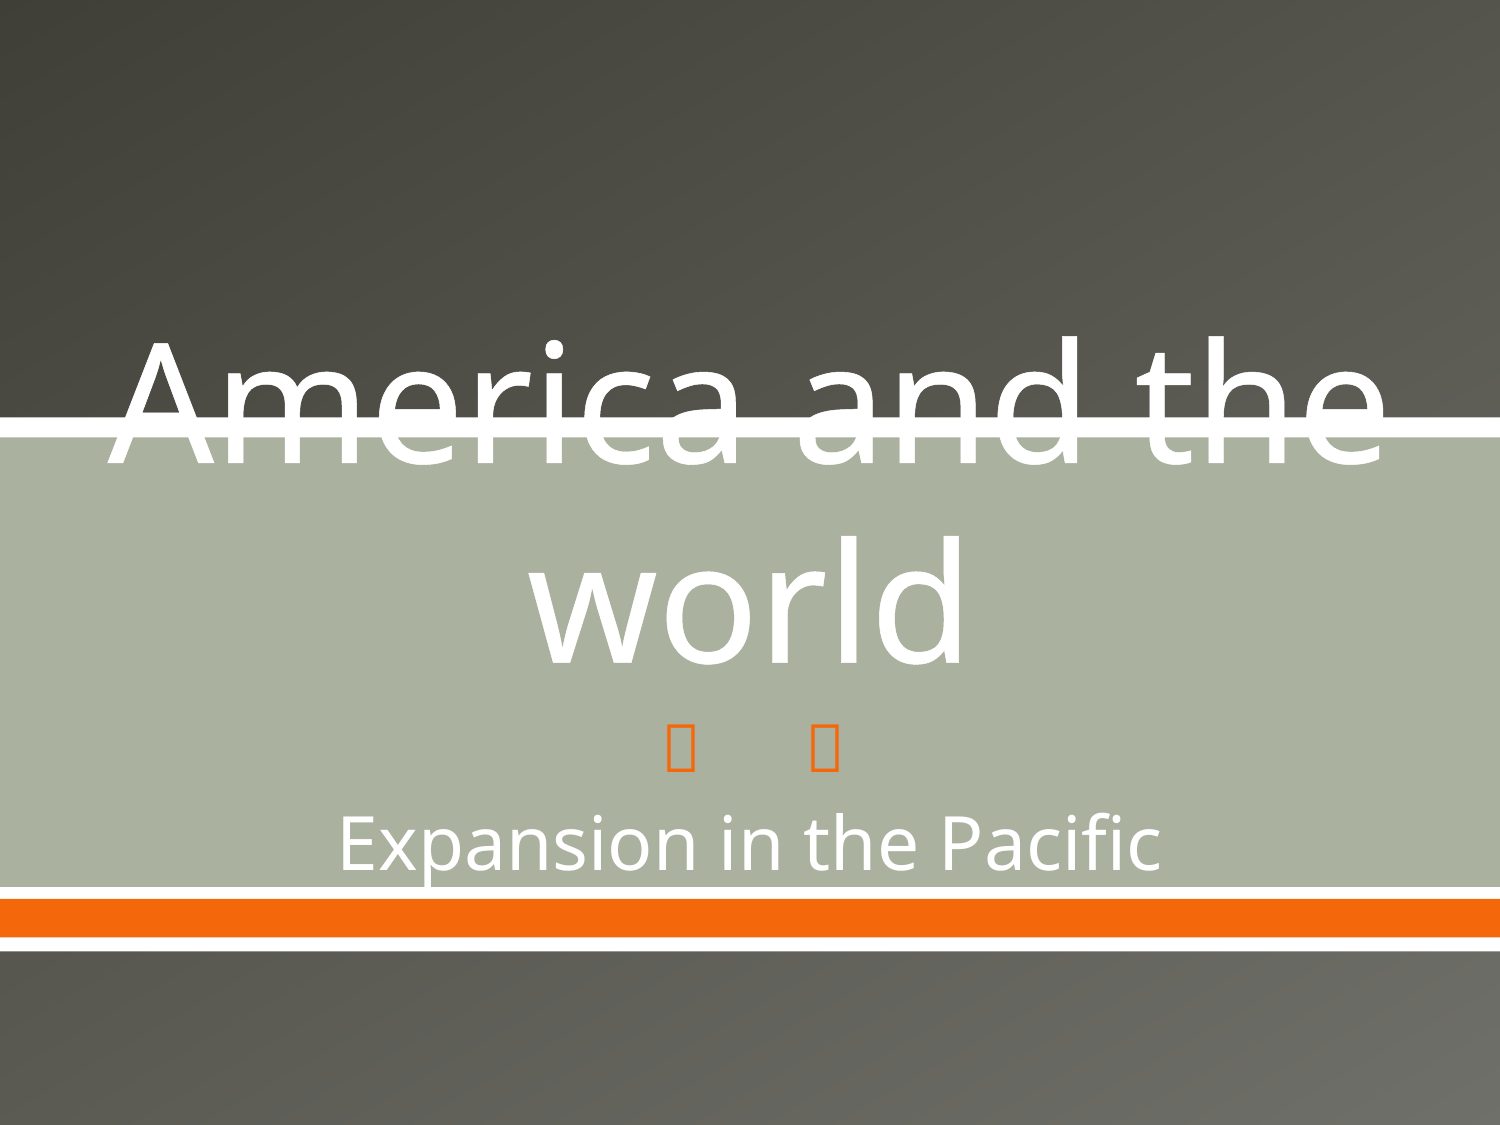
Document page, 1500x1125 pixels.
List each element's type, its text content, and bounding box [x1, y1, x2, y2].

title America and the world [37, 462, 1463, 704]
subtitle Expansion in the Pacific [93, 787, 1407, 875]
